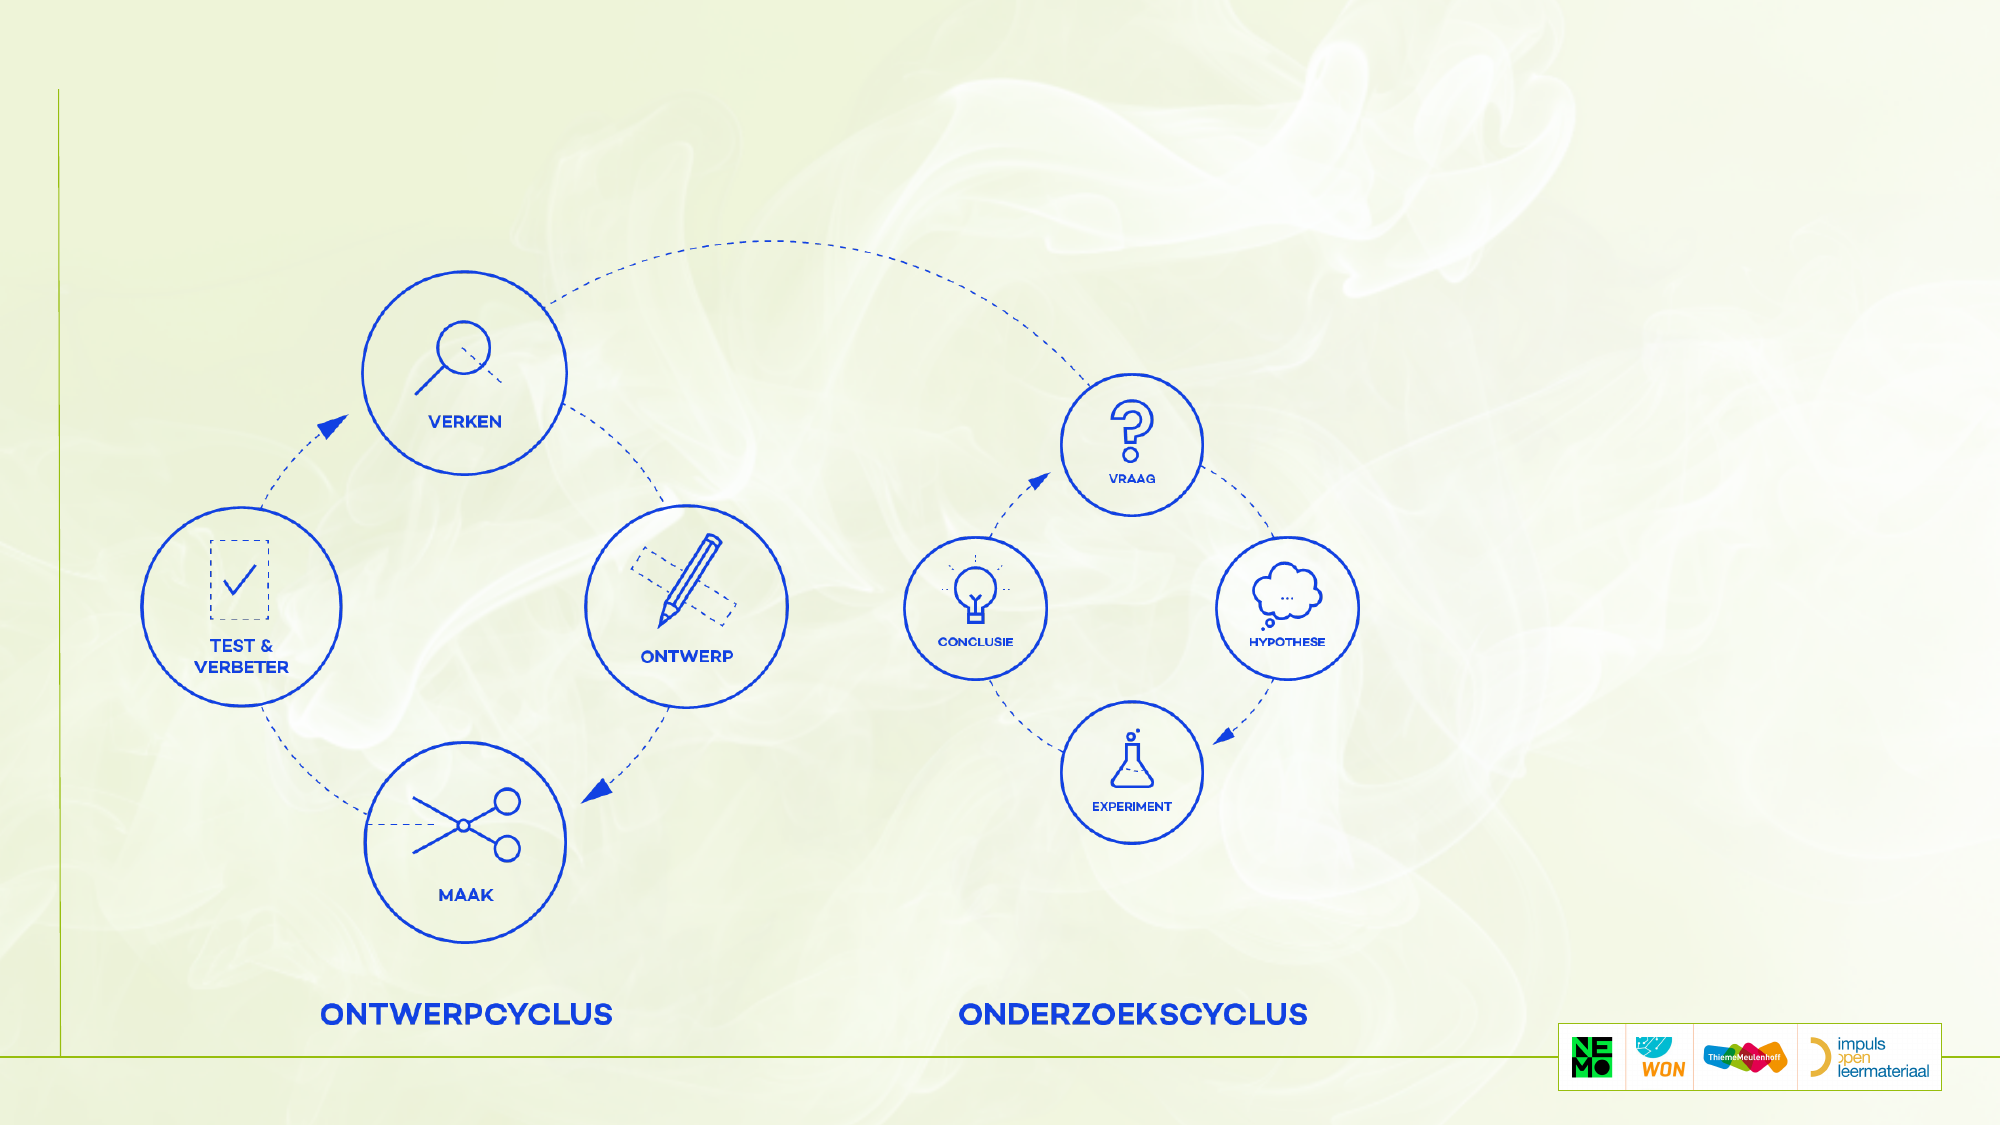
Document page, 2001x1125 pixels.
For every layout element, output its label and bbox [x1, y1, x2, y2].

picture [140, 240, 1360, 1025]
picture [1559, 1024, 1941, 1090]
